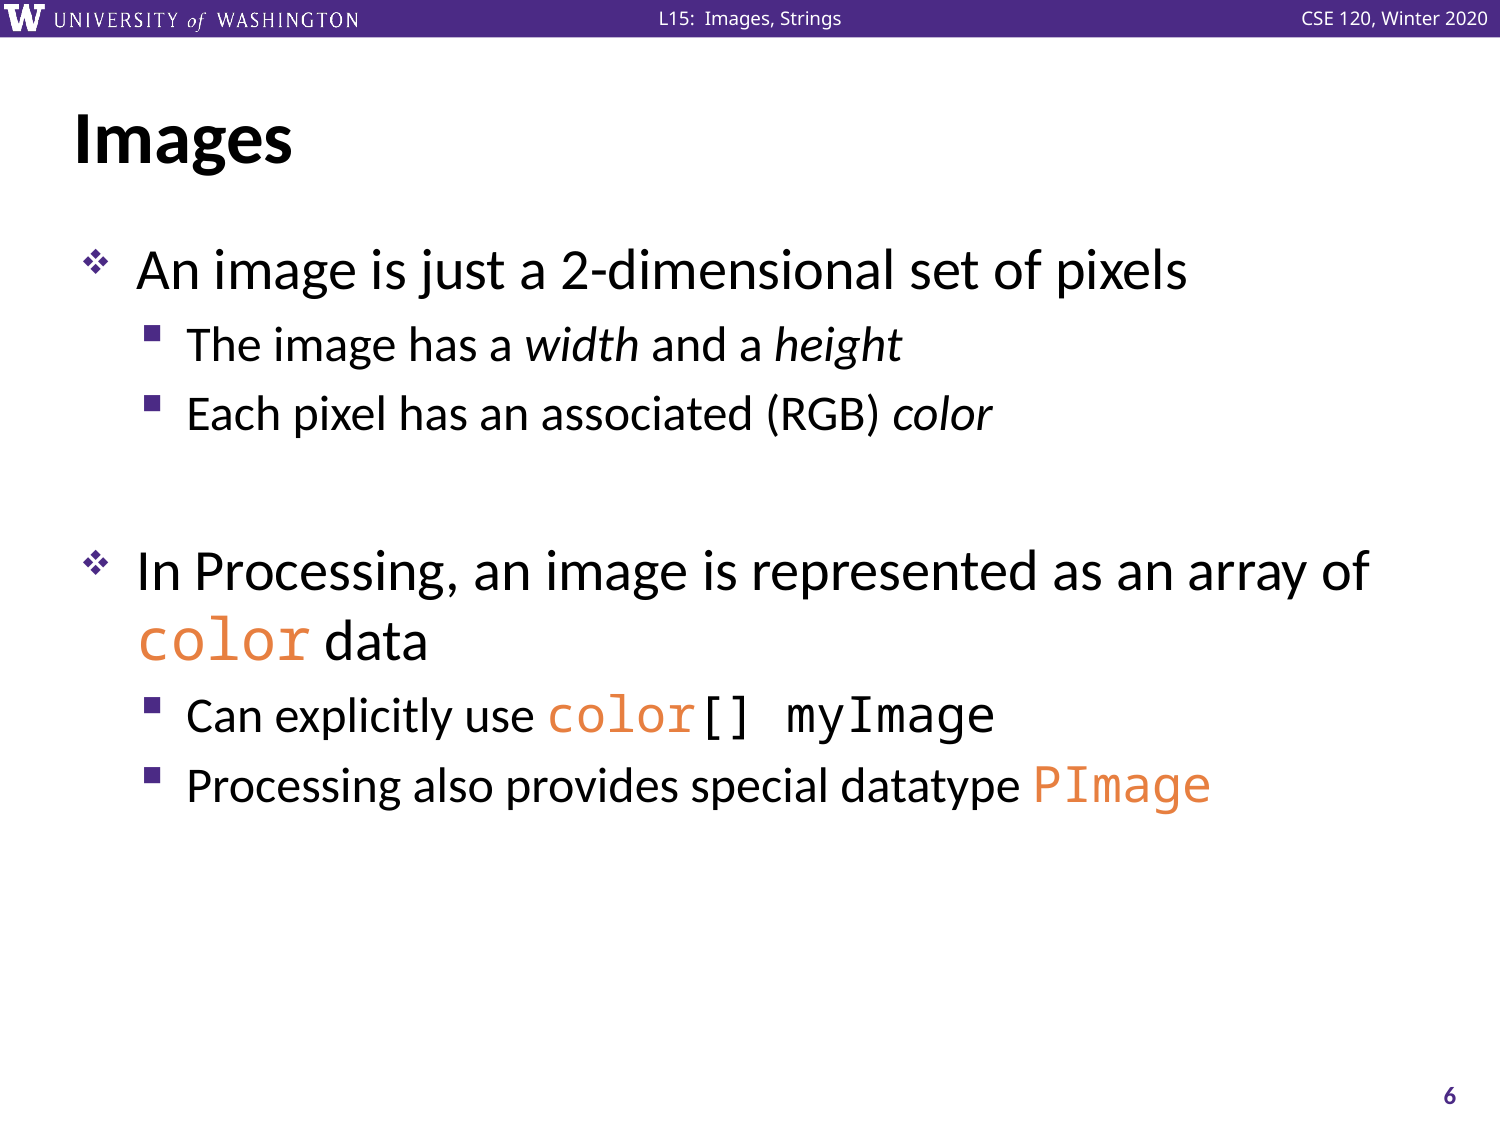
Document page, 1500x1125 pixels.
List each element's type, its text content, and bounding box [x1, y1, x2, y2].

slide_number 6 [1400, 1065, 1500, 1125]
title Images [58, 71, 1438, 197]
list An image is just a 2-dimensional set of pixels The image has a width and a height Each pixel has an associated (RGB) color In Processing, an image is represented as an array of color data Can explicitly use color[] myImage Processing also provides special datatype PImage [64, 223, 1438, 1040]
picture [4, 4, 358, 32]
